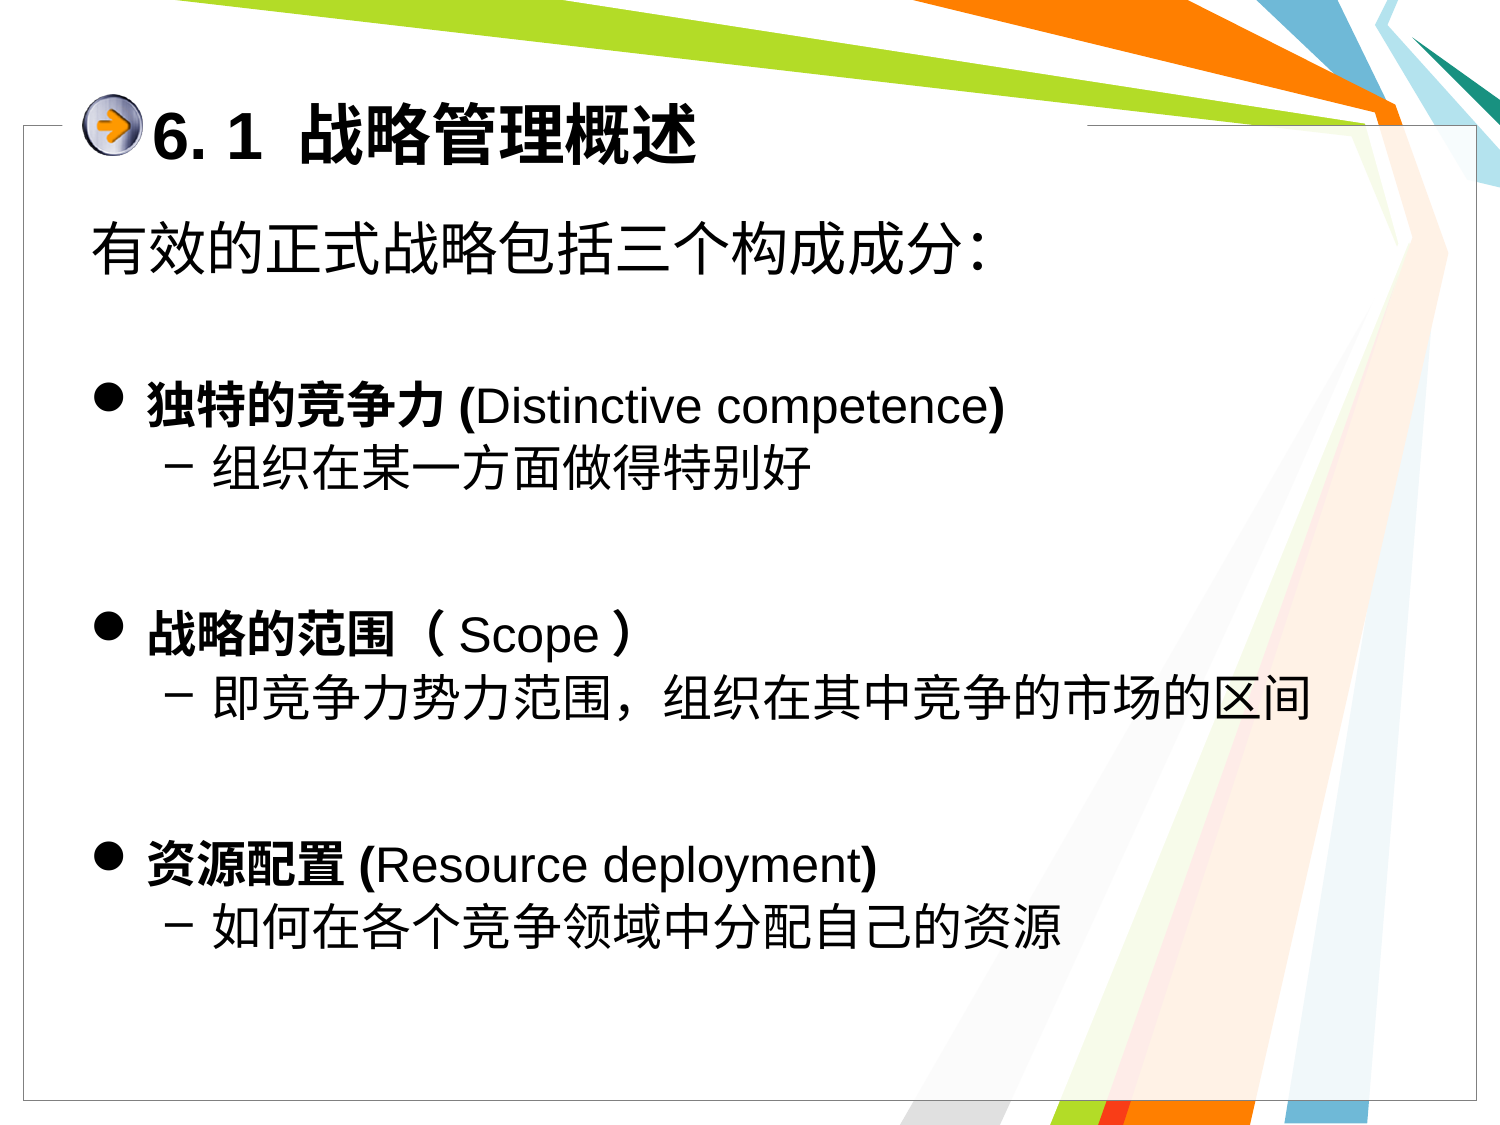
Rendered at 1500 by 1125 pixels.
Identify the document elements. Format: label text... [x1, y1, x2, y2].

list 有效的正式战略包括三个构成成分： 独特的竞争力(Distinctive competence) 组织在某一方面做得特别好 战略的范围（Scope） 即竞争力势力范围，组织在其中竞争的市场的区间 资源配置(Resource deployment) 如何在各个竞争领域中分配自己的资源 [75, 212, 1386, 1005]
picture [82, 94, 137, 156]
title 6. 1 战略管理概述 [137, 50, 1375, 212]
